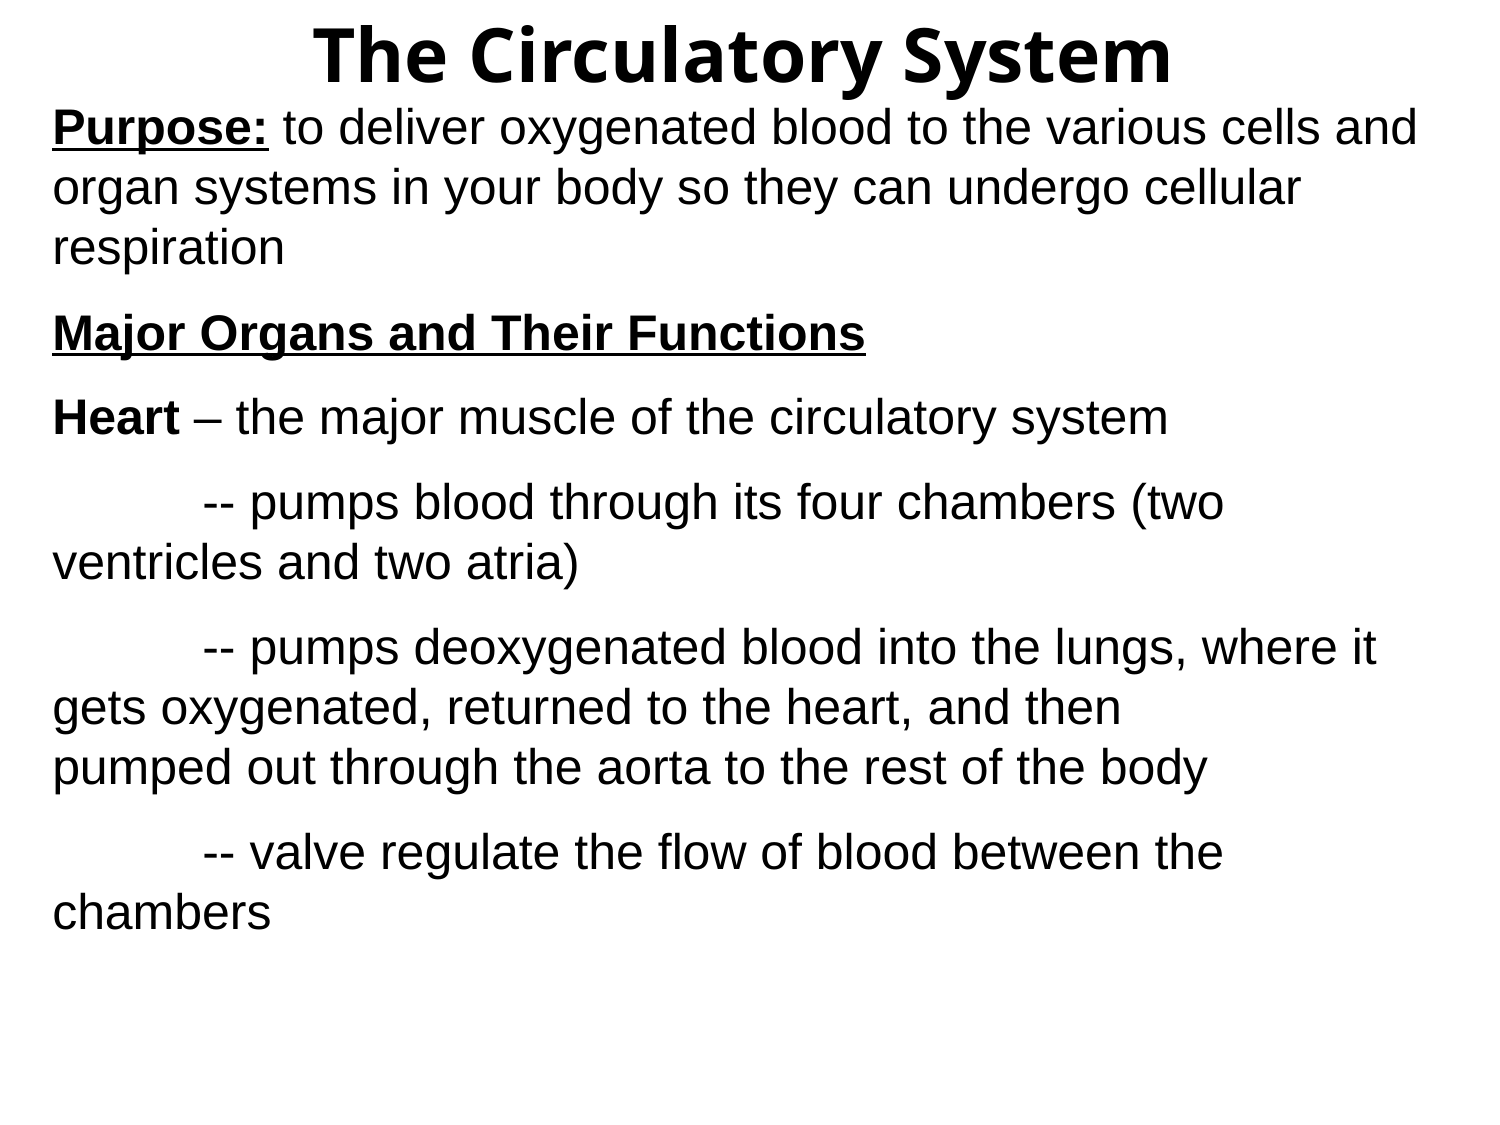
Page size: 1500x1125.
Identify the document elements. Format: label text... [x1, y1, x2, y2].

text_box The Circulatory System [37, 0, 1450, 105]
text_box Purpose: to deliver oxygenated blood to the various cells and organ systems in your body so they can undergo cellular respiration Major Organs and Their Functions Heart – the major muscle of the circulatory system -- pumps blood through its four chambers (two ventricles and two atria) -- pumps deoxygenated blood into the lungs, where it gets oxygenated, returned to the heart, and then pumped out through the aorta to the rest of the body -- valve regulate the flow of blood between the chambers [37, 87, 1438, 948]
